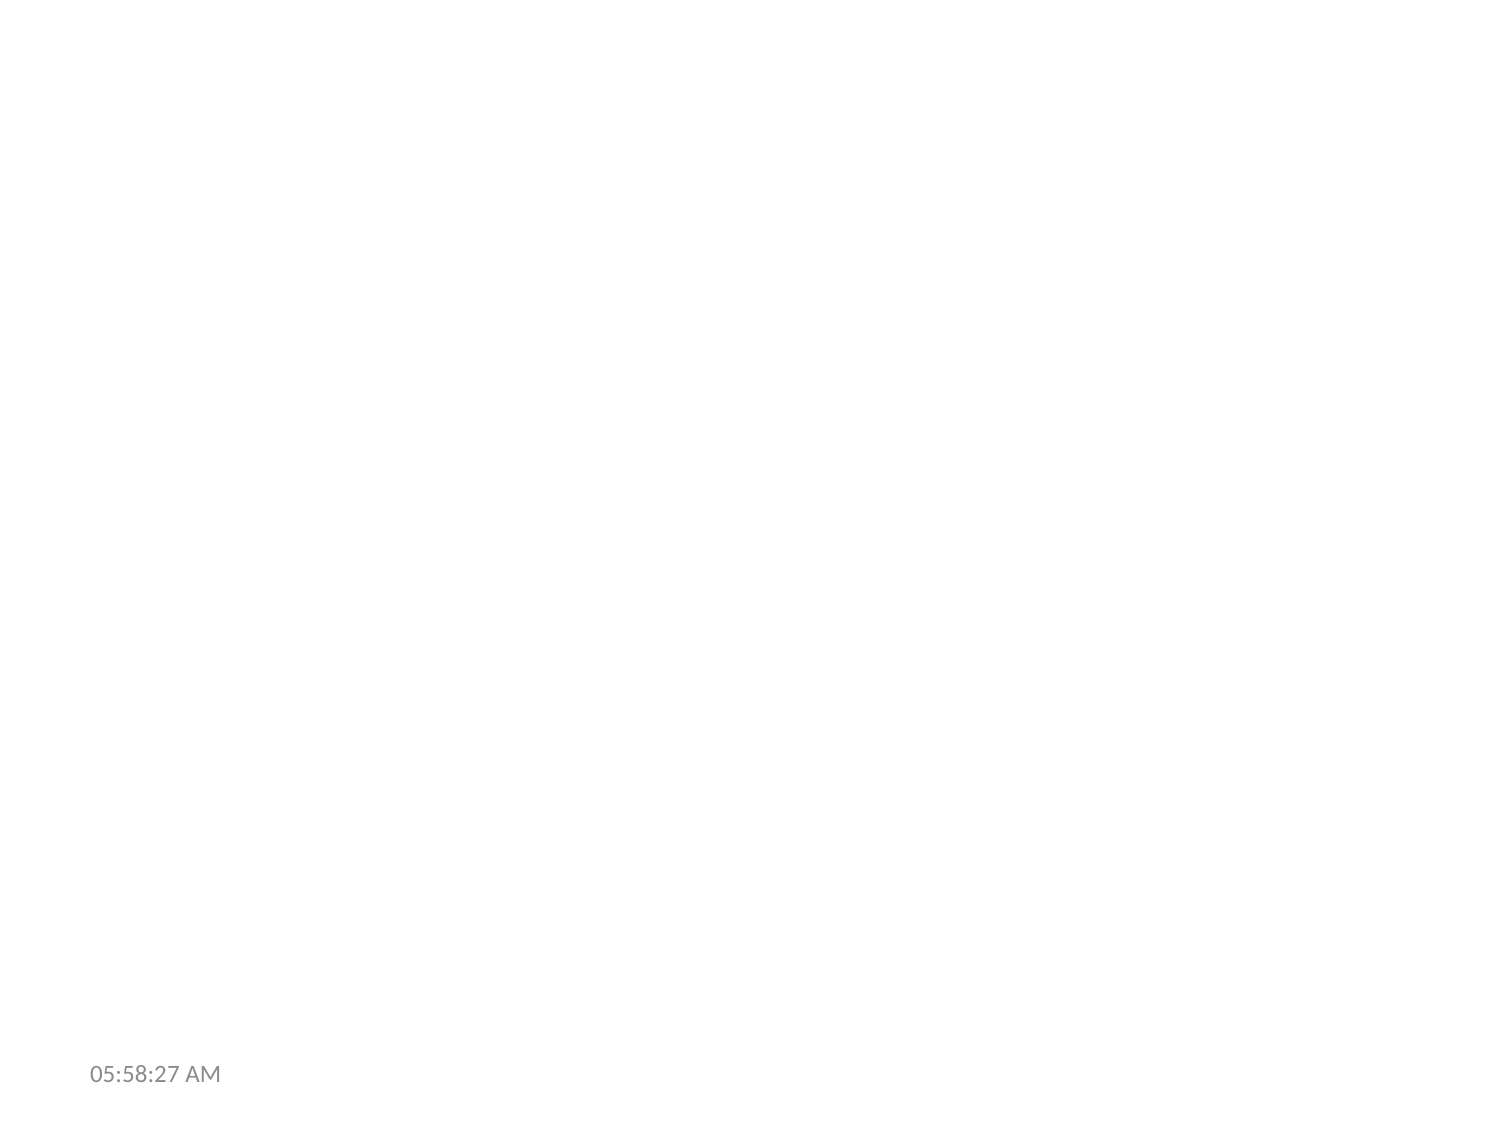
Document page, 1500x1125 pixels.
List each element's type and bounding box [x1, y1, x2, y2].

slide_number [75, 1042, 425, 1103]
